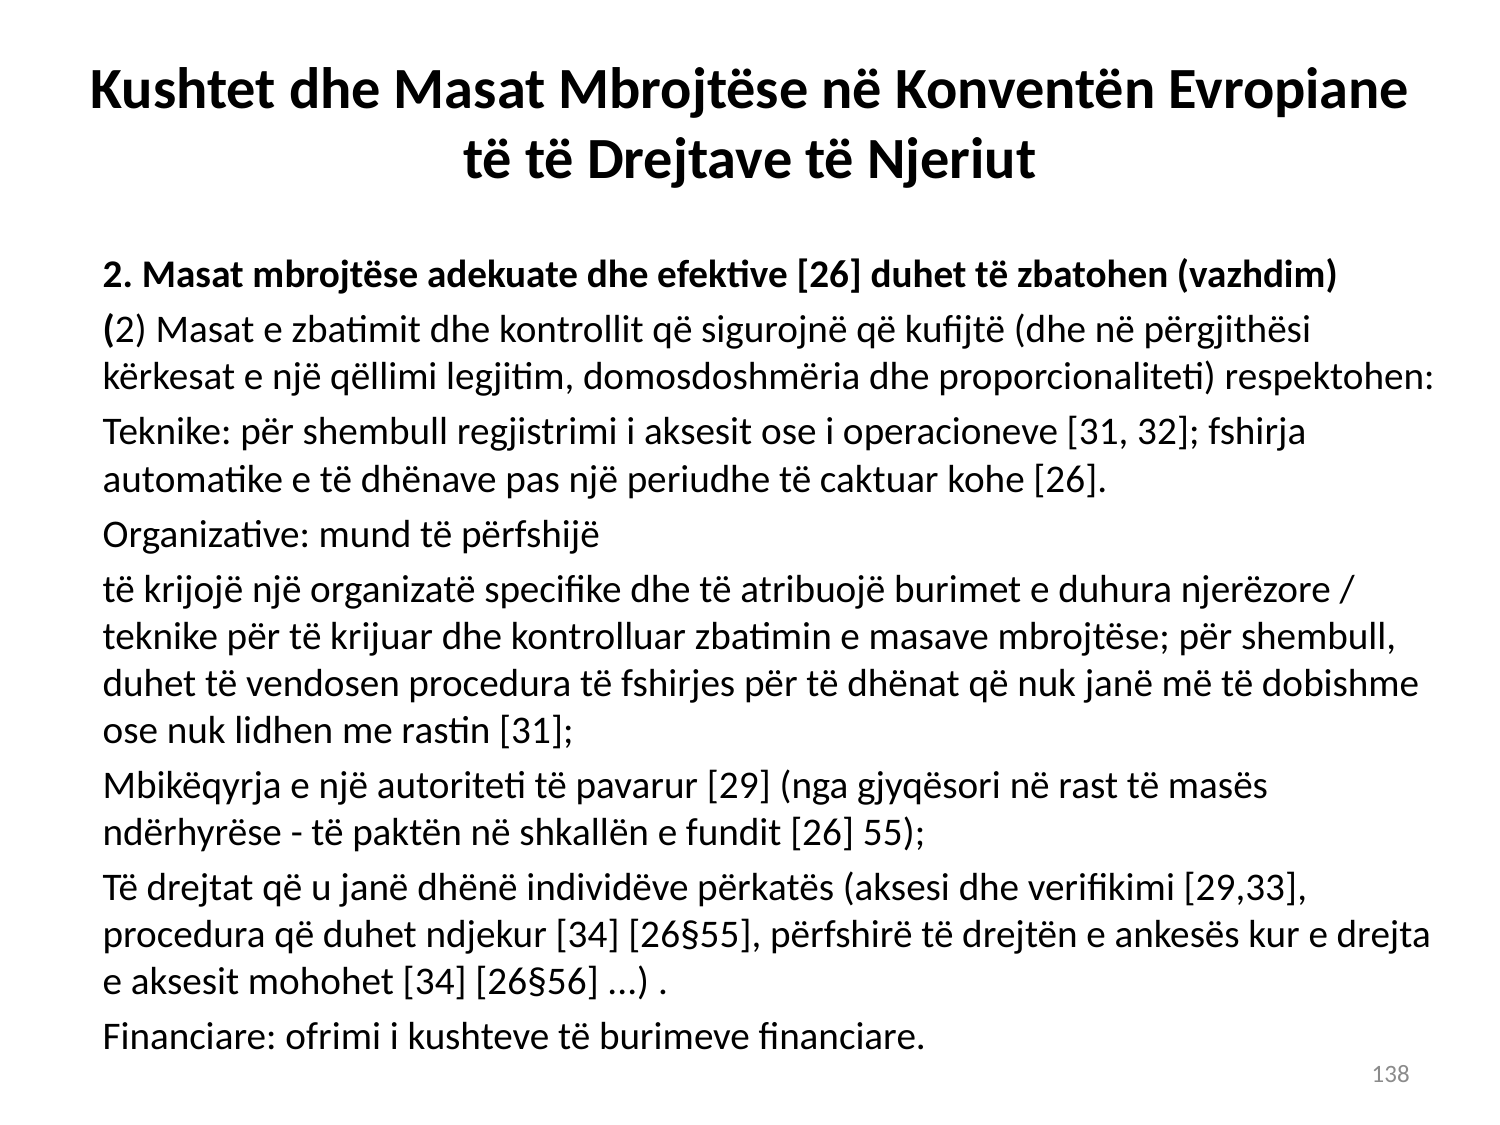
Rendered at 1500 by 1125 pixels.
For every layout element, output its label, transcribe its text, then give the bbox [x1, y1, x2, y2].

title Kushtet dhe Masat Mbrojtëse në Konventën Evropiane të të Drejtave të Njeriut [74, 44, 1426, 196]
slide_number 138 [1074, 1042, 1425, 1103]
list 2. Masat mbrojtëse adekuate dhe efektive [26] duhet të zbatohen (vazhdim) (2) Masat e zbatimit dhe kontrollit që sigurojnë që kufijtë (dhe në përgjithësi kërkesat e një qëllimi legjitim, domosdoshmëria dhe proporcionaliteti) respektohen: Teknike: për shembull regjistrimi i aksesit ose i operacioneve [31, 32]; fshirja automatike e të dhënave pas një periudhe të caktuar kohe [26]. Organizative: mund të përfshijë të krijojë një organizatë specifike dhe të atribuojë burimet e duhura njerëzore / teknike për të krijuar dhe kontrolluar zbatimin e masave mbrojtëse; për shembull, duhet të vendosen procedura të fshirjes për të dhënat që nuk janë më të dobishme ose nuk lidhen me rastin [31]; Mbikëqyrja e një autoriteti të pavarur [29] (nga gjyqësori në rast të masës ndërhyrëse - të paktën në shkallën e fundit [26] 55); Të drejtat që u janë dhënë individëve përkatës (aksesi dhe verifikimi [29,33], procedura që duhet ndjekur [34] [26§55], përfshirë të drejtën e ankesës kur e drejta e aksesit mohohet [34] [26§56] ...) . Financiare: ofrimi i kushteve të burimeve financiare. [74, 240, 1467, 1104]
